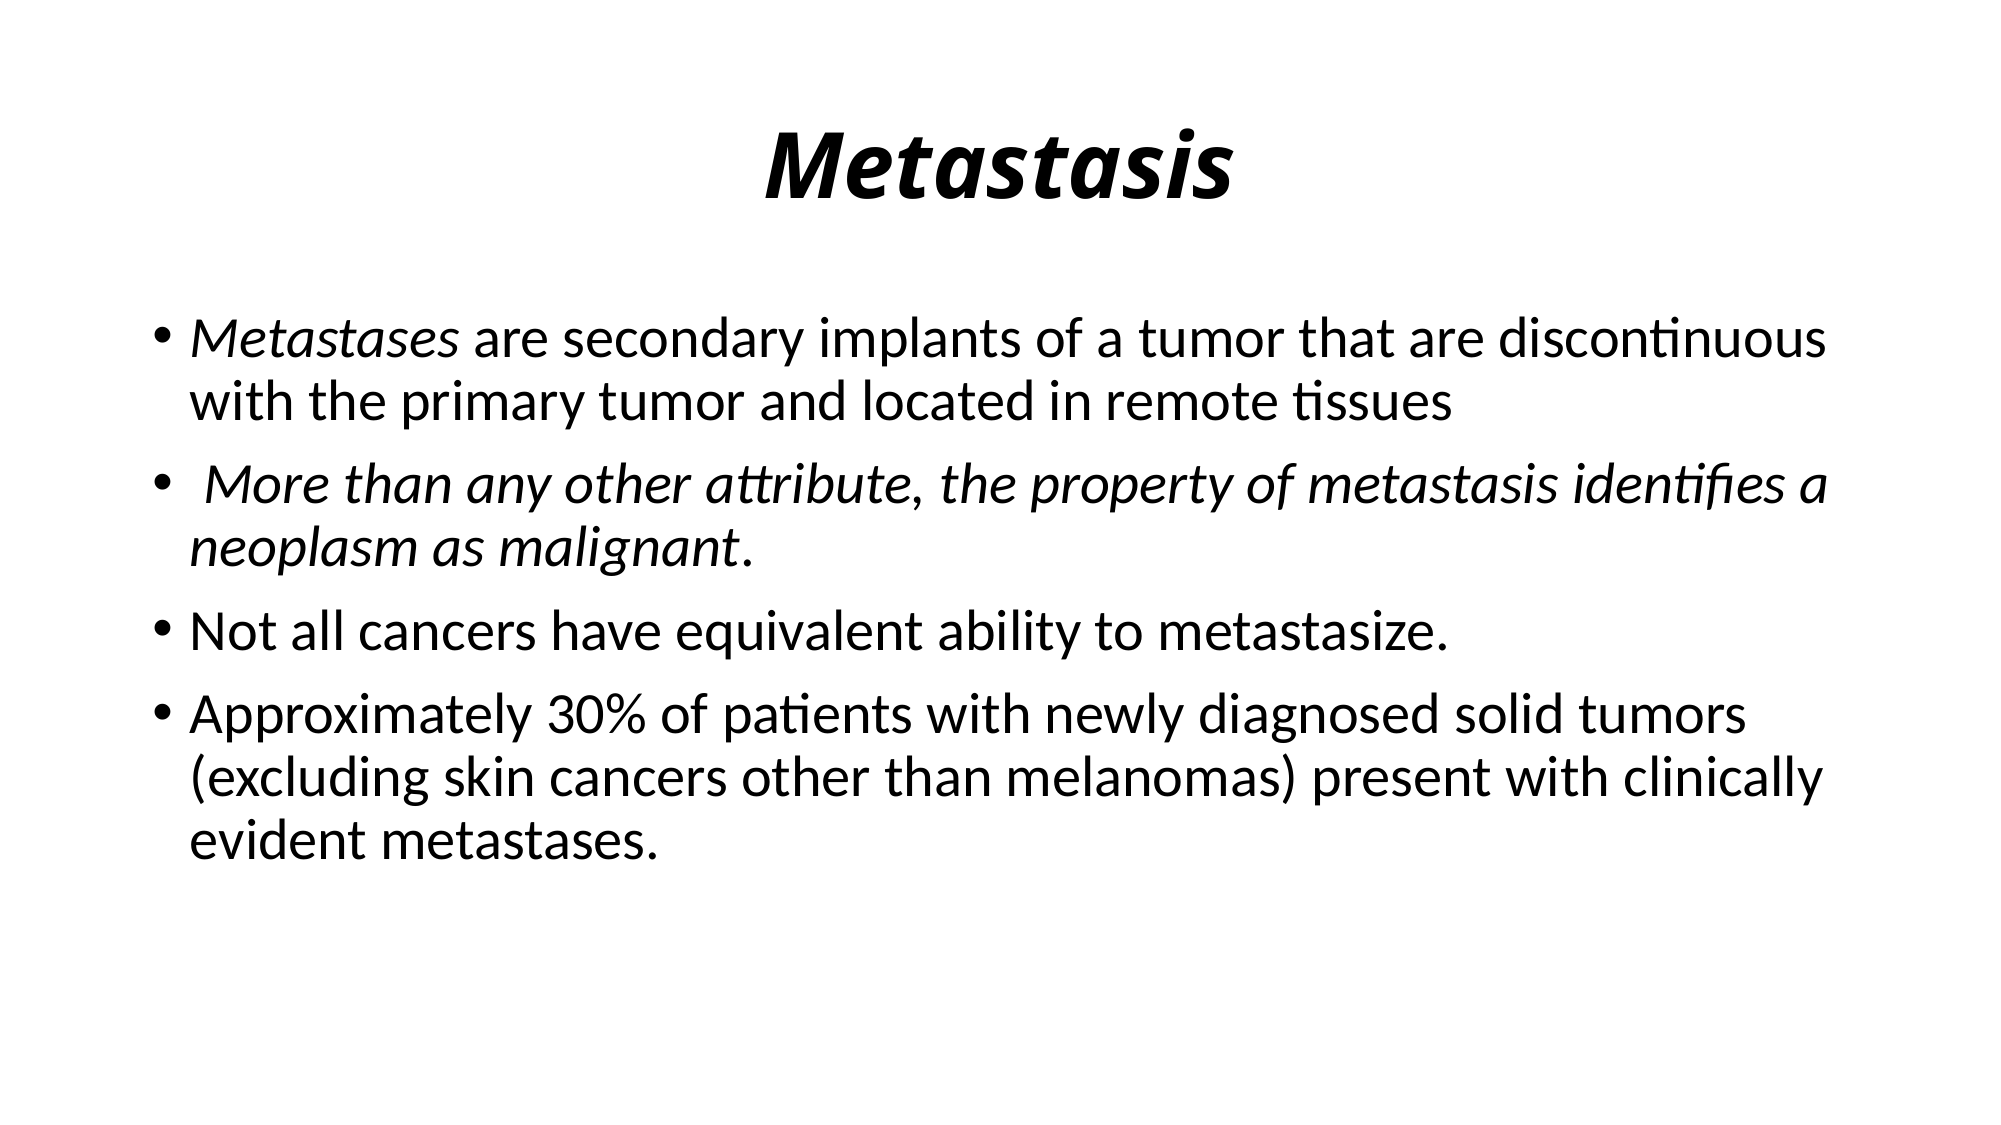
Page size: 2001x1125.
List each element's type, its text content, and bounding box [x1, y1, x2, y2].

list Metastases are secondary implants of a tumor that are discontinuous with the primary tumor and located in remote tissues More than any other attribute, the property of metastasis identifies a neoplasm as malignant. Not all cancers have equivalent ability to metastasize. Approximately 30% of patients with newly diagnosed solid tumors (excluding skin cancers other than melanomas) present with clinically evident metastases. [137, 299, 1863, 1014]
title Metastasis [137, 59, 1863, 278]
